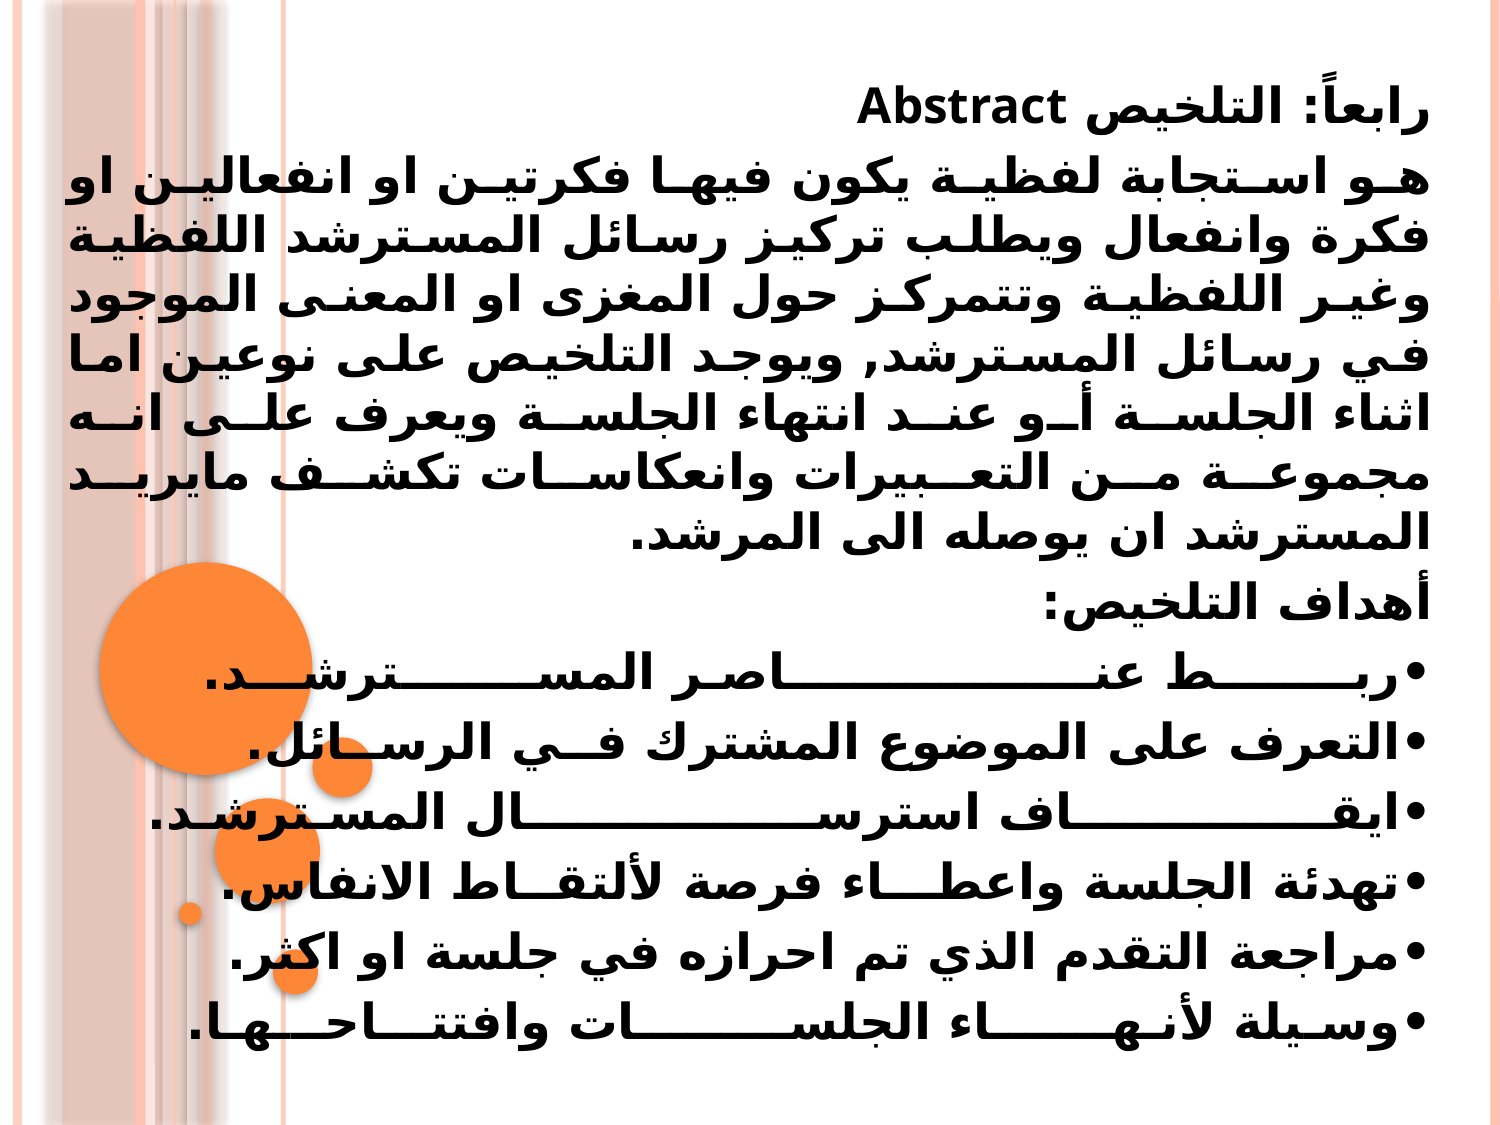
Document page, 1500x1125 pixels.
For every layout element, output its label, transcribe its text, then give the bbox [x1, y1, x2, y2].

subtitle رابعاً: التلخيص Abstract هو استجابة لفظية يكون فيها فكرتين او انفعالين او فكرة وانفعال ويطلب تركيز رسائل المسترشد اللفظية وغير اللفظية وتتمركز حول المغزى او المعنى الموجود في رسائل المسترشد, ويوجد التلخيص على نوعين اما اثناء الجلسة أو عند انتهاء الجلسة ويعرف على انه مجموعة من التعبيرات وانعكاسات تكشف مايريد المسترشد ان يوصله الى المرشد. أهداف التلخيص: • ربــــــــط عنــــــــــــــــــاصـر المســــــــترشـــد. • التعرف على الموضوع المشترك فــي الرســائل. • ايقـــــــــــــــاف استرســـــــــــــــــال المسـترشـد. • تهدئة الجلسة واعطـــاء فرصة لألتقــاط الانفاس. • مراجعة التقدم الذي تم احرازه في جلسة او اكثر. • وسـيلة لأنـهـــــــاء الجلســـــــــات وافتتـــاحـــهـا. [53, 66, 1447, 1071]
